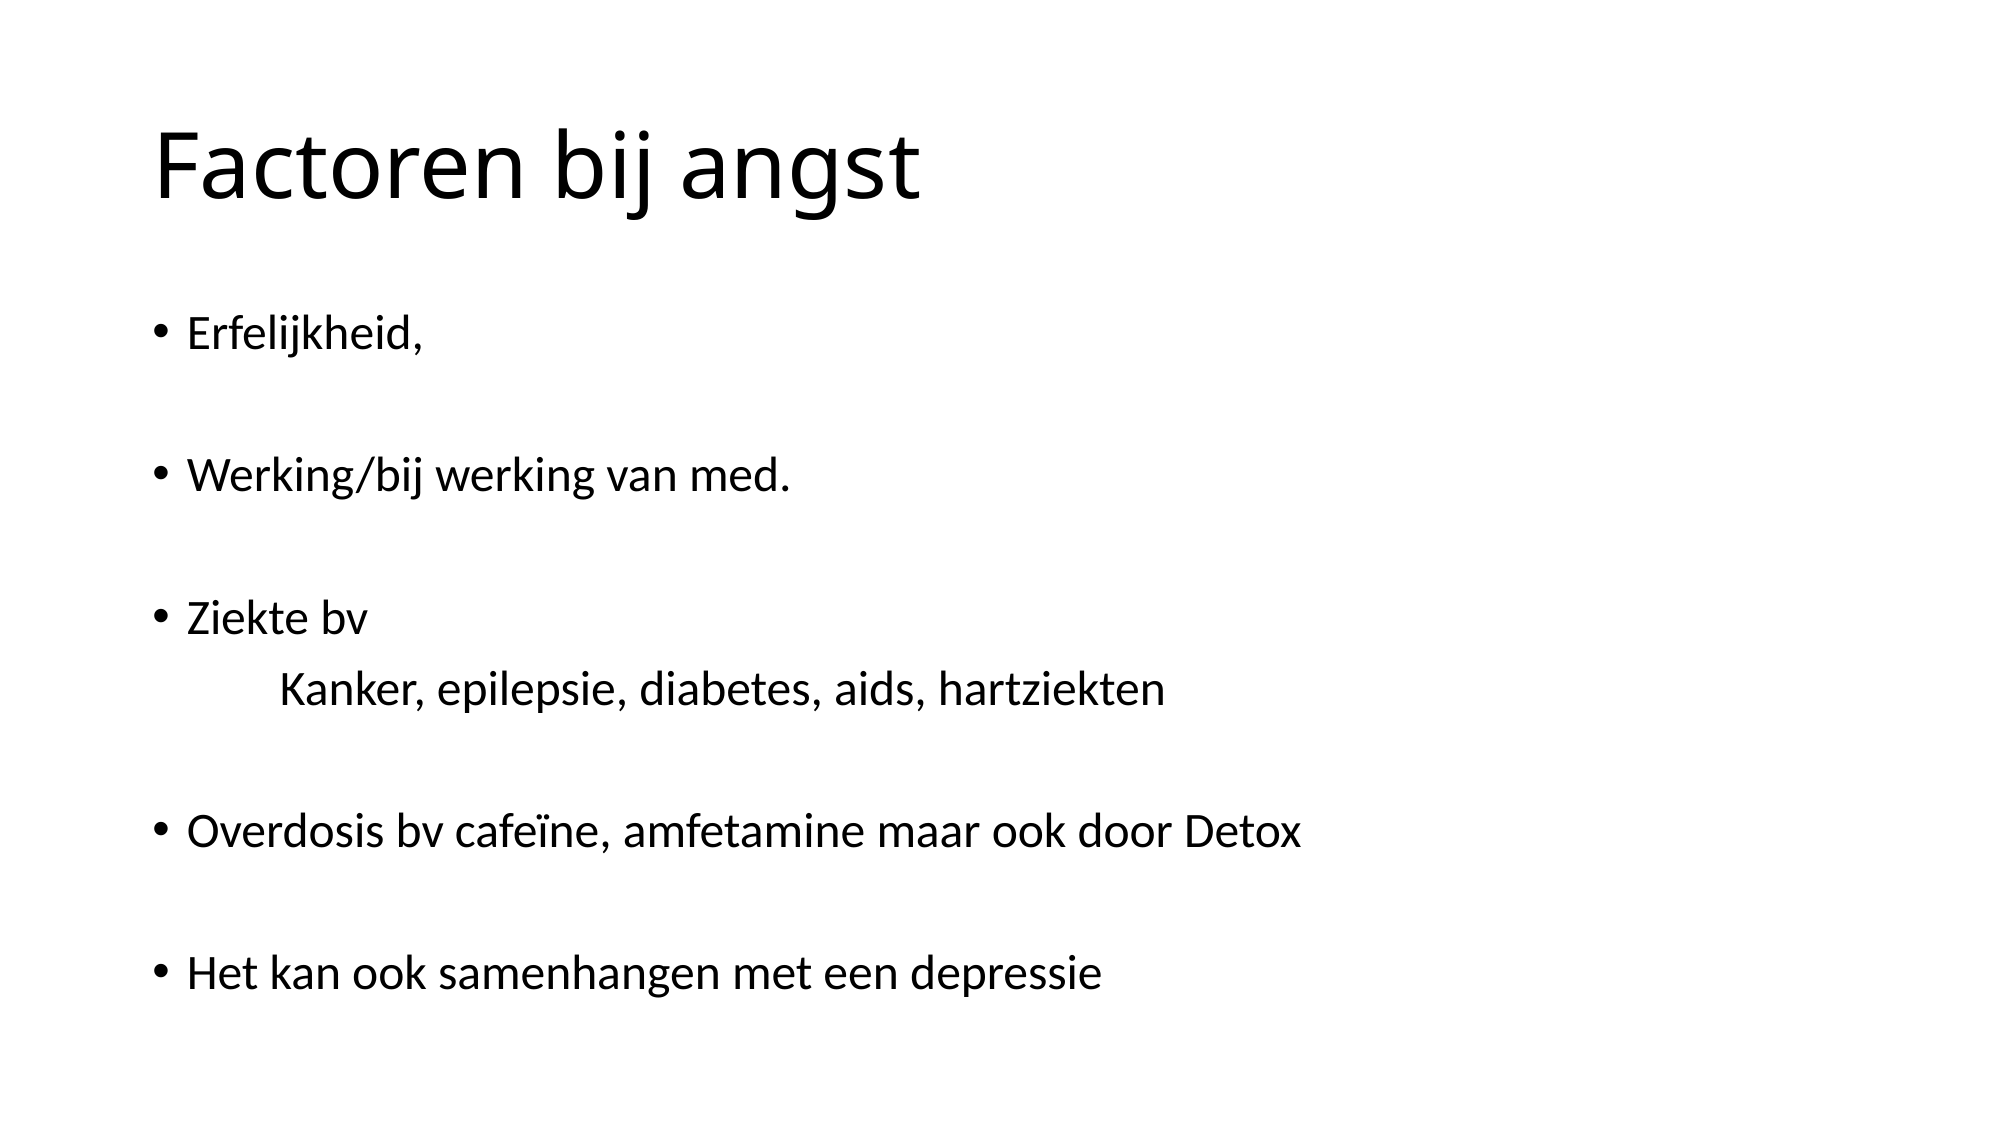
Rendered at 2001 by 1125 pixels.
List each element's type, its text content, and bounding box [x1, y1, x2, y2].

title Factoren bij angst [137, 59, 1863, 278]
list Erfelijkheid, Werking/bij werking van med. Ziekte bv Kanker, epilepsie, diabetes, aids, hartziekten Overdosis bv cafeïne, amfetamine maar ook door Detox Het kan ook samenhangen met een depressie [137, 299, 1863, 1014]
